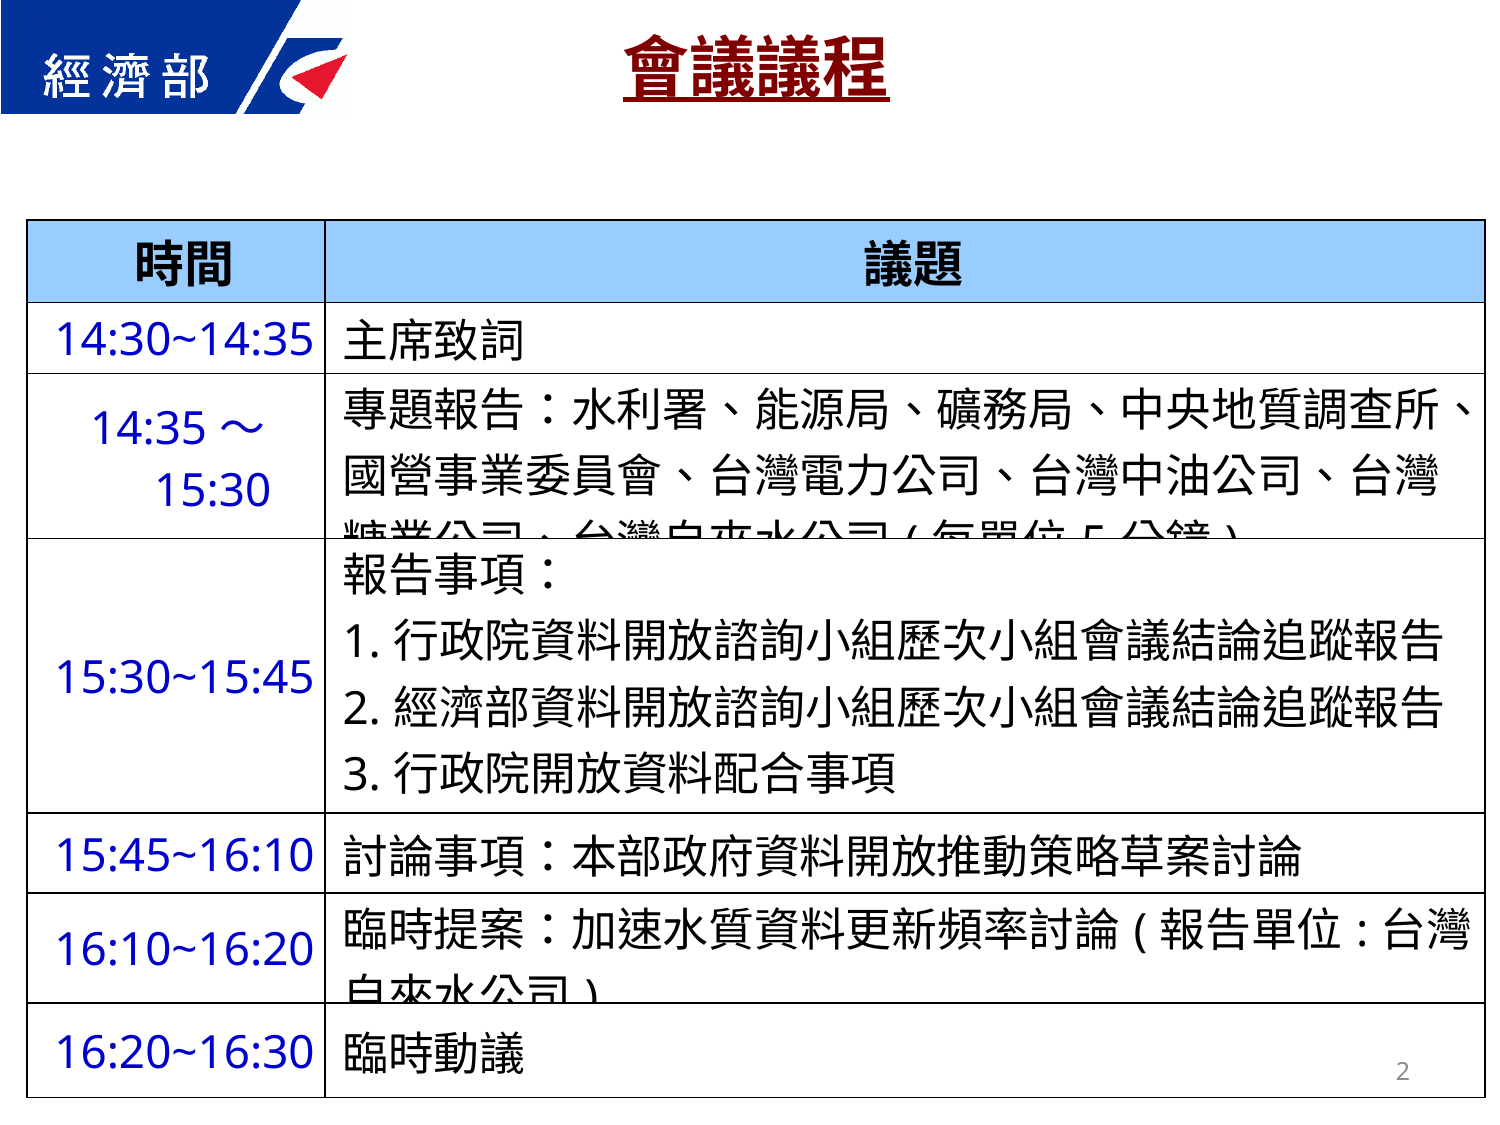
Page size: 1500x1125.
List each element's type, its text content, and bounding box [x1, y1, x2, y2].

table_cell 15:30~15:45 [28, 539, 324, 812]
table_cell 臨時提案：加速水質資料更新頻率討論(報告單位:台灣自來水公司) [326, 894, 1484, 1002]
table_cell 14:35～15:30 [28, 374, 324, 538]
text_box 會議議程 [312, 17, 1199, 113]
table_header 時間 [28, 221, 324, 302]
table_cell 主席致詞 [326, 303, 1484, 373]
table_cell 16:10~16:20 [28, 894, 324, 1002]
table_header 議題 [326, 221, 1484, 302]
slide_number 2 [1074, 1042, 1425, 1103]
picture [0, 0, 350, 114]
table_cell 報告事項： 1.行政院資料開放諮詢小組歷次小組會議結論追蹤報告 2.經濟部資料開放諮詢小組歷次小組會議結論追蹤報告 3.行政院開放資料配合事項 4.本部政府資料開放推動情形說明 [326, 539, 1484, 812]
table_cell 專題報告：水利署、能源局、礦務局、中央地質調查所、國營事業委員會、台灣電力公司、台灣中油公司、台灣糖業公司、台灣自來水公司(每單位5分鐘) [326, 374, 1484, 538]
table_cell 16:20~16:30 [28, 1004, 324, 1097]
table_cell 14:30~14:35 [28, 303, 324, 373]
table_cell 15:45~16:10 [28, 814, 324, 892]
table_cell 臨時動議 [326, 1004, 1484, 1097]
table_cell 討論事項：本部政府資料開放推動策略草案討論 [326, 814, 1484, 892]
